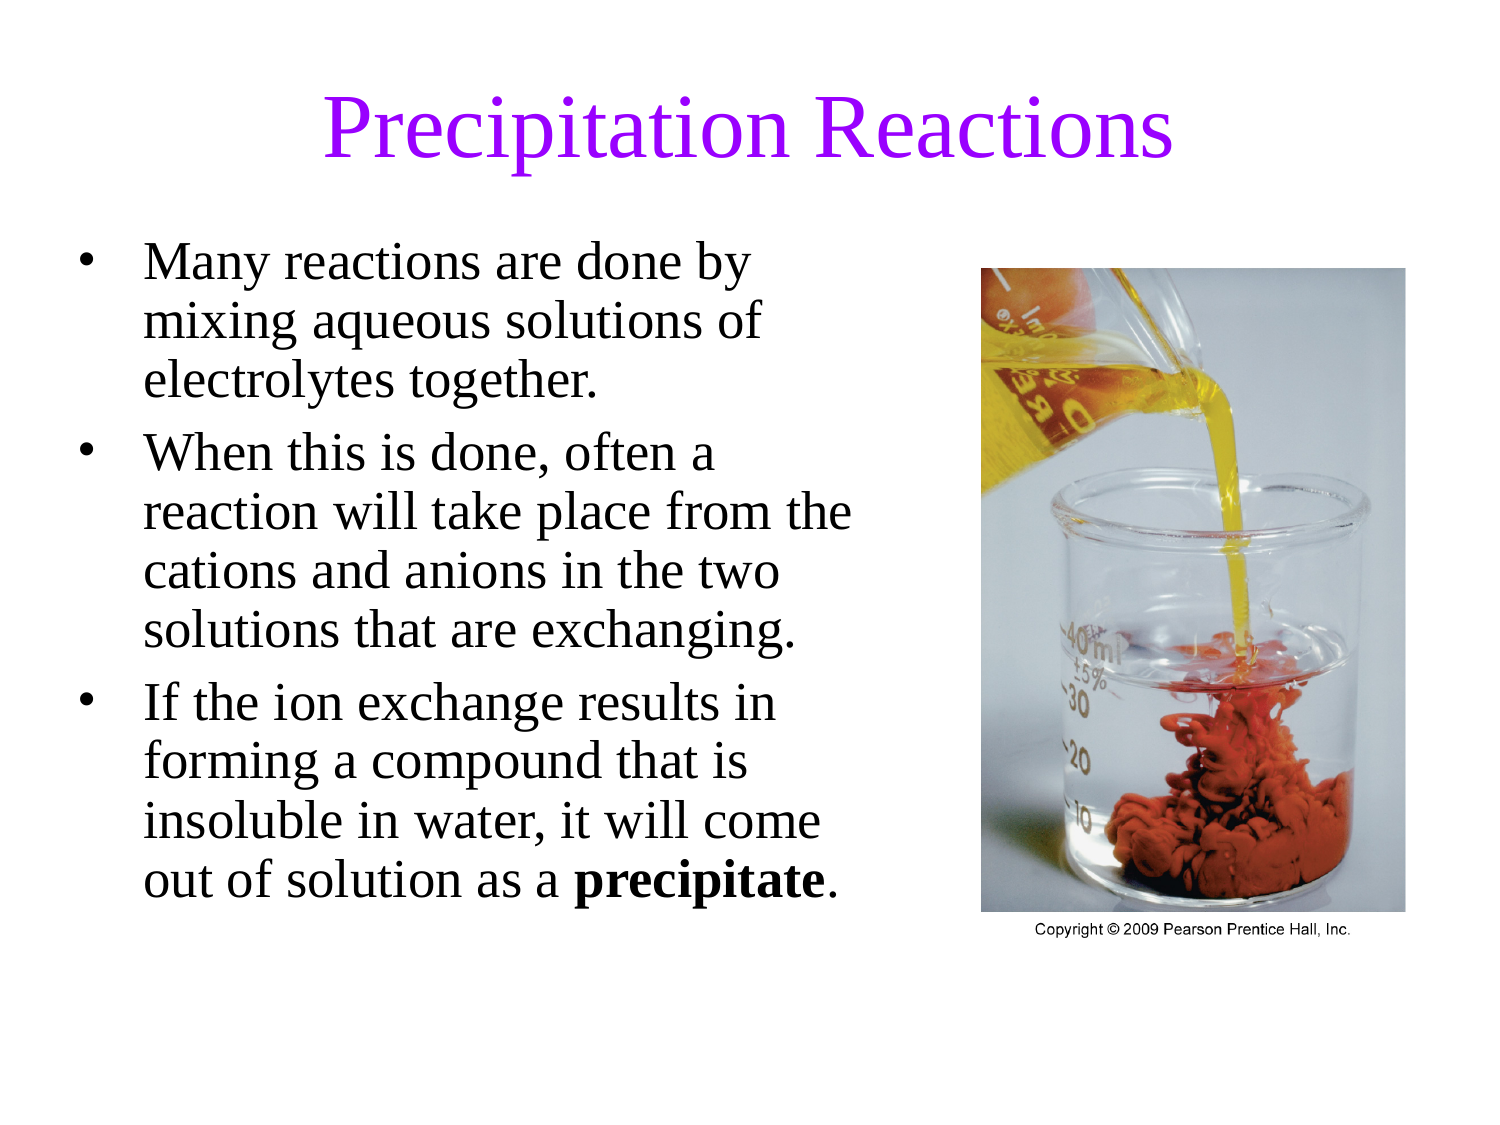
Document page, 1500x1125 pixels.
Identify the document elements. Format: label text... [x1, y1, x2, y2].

text_box Many reactions are done by mixing aqueous solutions of electrolytes together. When this is done, often a reaction will take place from the cations and anions in the two solutions that are exchanging. If the ion exchange results in forming a compound that is insoluble in water, it will come out of solution as a precipitate. [62, 224, 900, 925]
picture [974, 262, 1412, 944]
text_box Precipitation Reactions [112, 32, 1388, 208]
